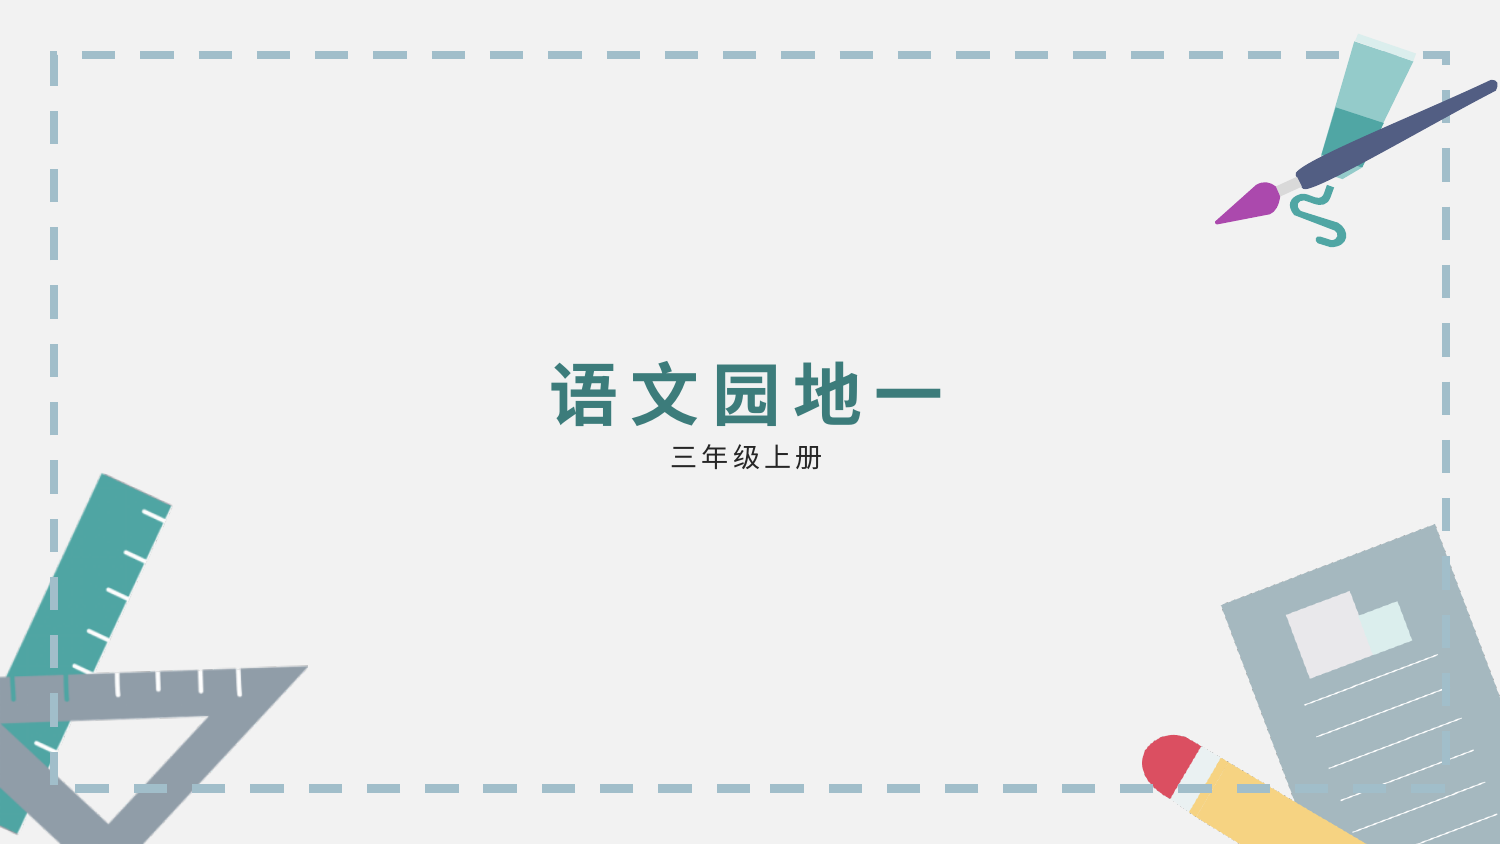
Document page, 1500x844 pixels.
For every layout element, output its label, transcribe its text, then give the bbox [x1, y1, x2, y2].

picture [0, 458, 308, 844]
text_box 三年级上册 [281, 440, 1212, 587]
text_box 语文园地一 [281, 263, 1212, 435]
picture [1141, 523, 1500, 844]
